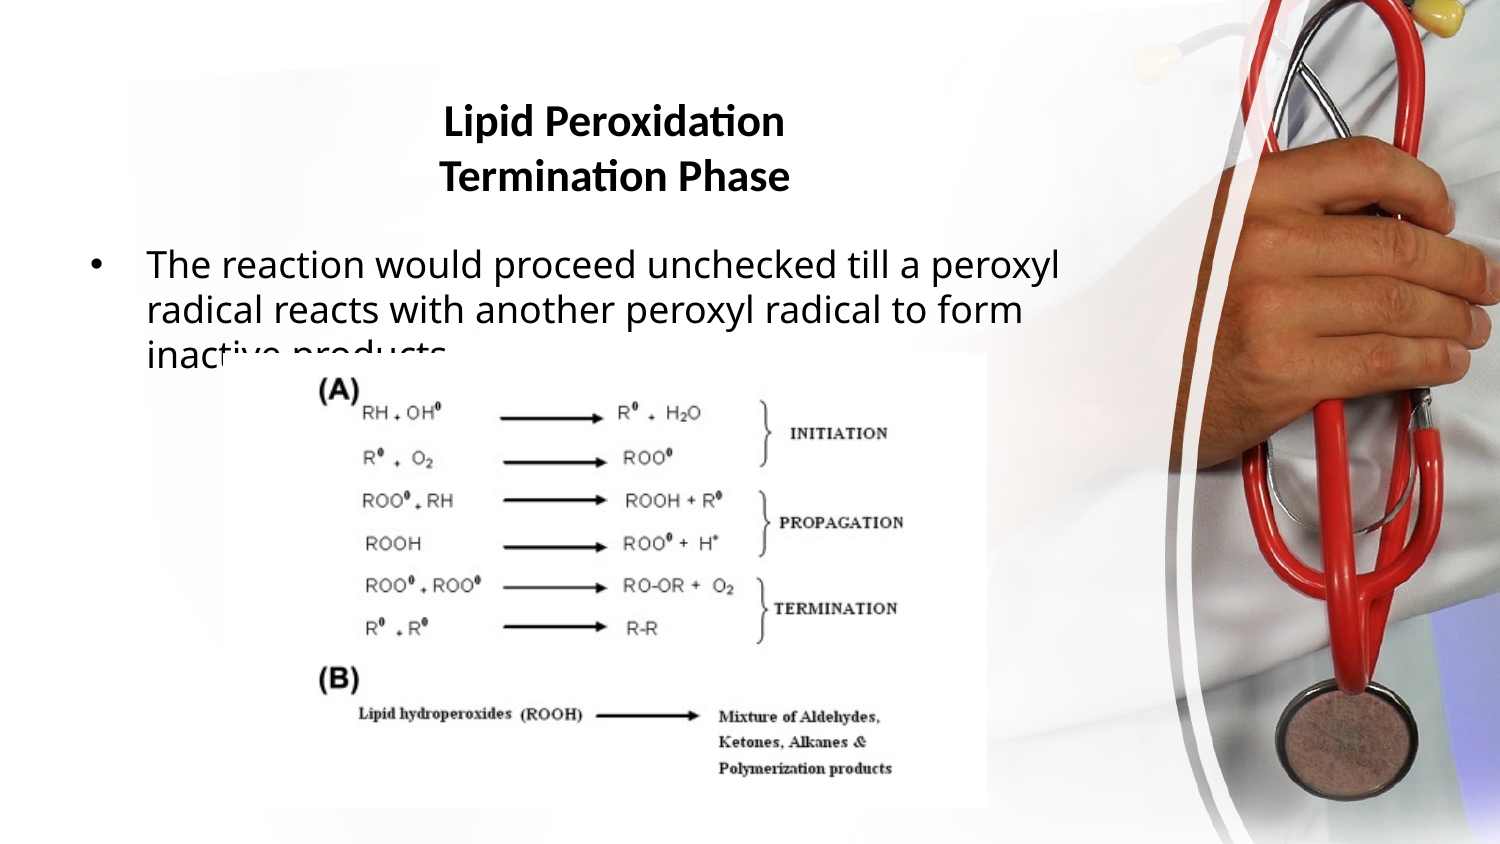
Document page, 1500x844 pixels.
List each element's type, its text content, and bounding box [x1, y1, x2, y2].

picture [0, 0, 1500, 844]
list The reaction would proceed unchecked till a peroxyl radical reacts with another peroxyl radical to form inactive products [75, 233, 1153, 782]
title Lipid Peroxidation Termination Phase [75, 82, 1155, 208]
